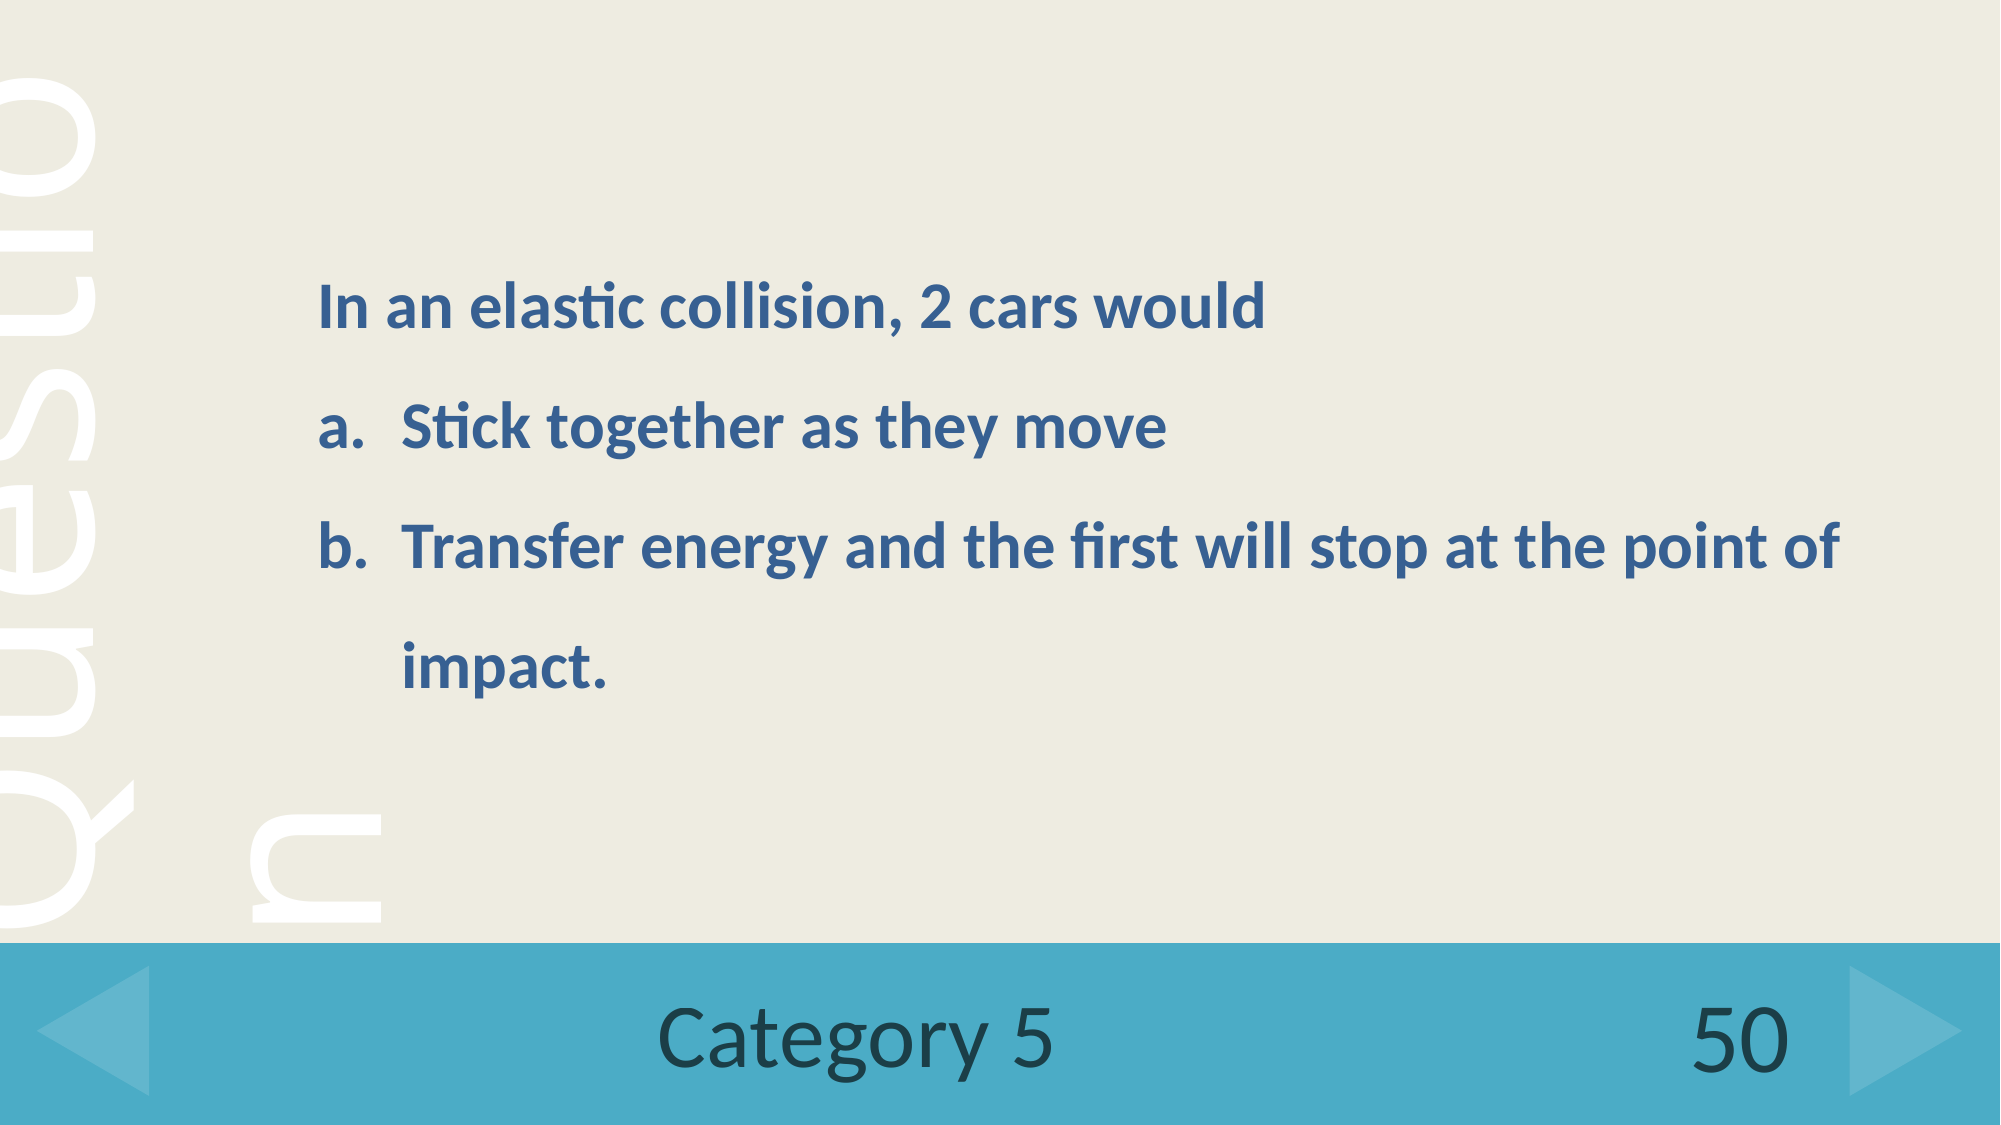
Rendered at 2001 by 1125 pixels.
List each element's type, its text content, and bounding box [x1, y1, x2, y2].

title Category 5 [0, 937, 1758, 1125]
list 50 [1758, 967, 1806, 1097]
list In an elastic collision, 2 cars would Stick together as they move Transfer energy and the first will stop at the point of impact. [302, 88, 1858, 835]
